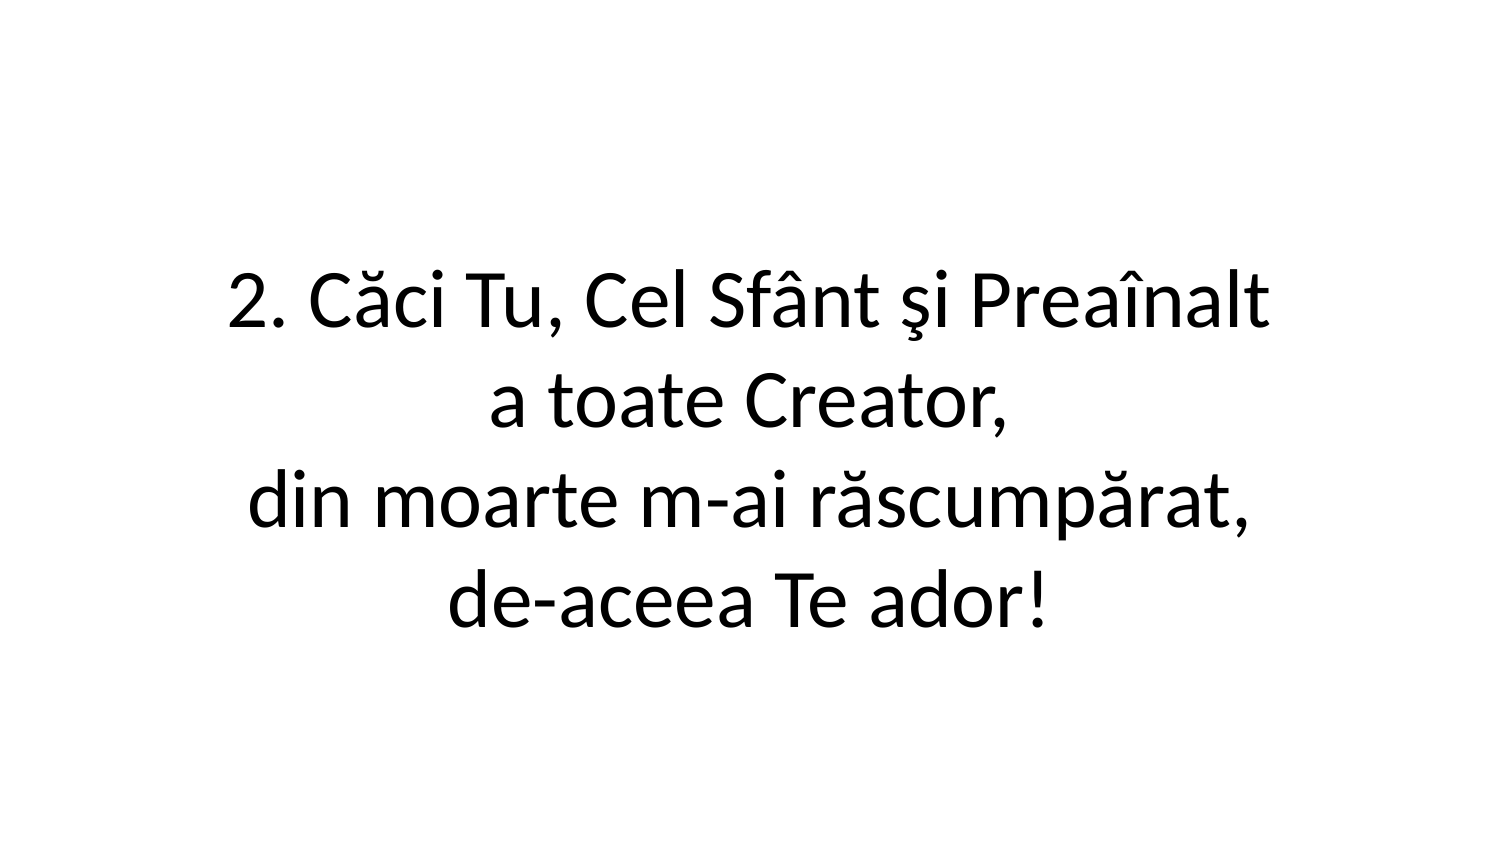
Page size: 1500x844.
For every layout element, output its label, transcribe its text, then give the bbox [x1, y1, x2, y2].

text_box 2. Căci Tu, Cel Sfânt şi Preaînalt a toate Creator, din moarte m-ai răscumpărat, de-aceea Te ador! [211, 192, 1288, 652]
